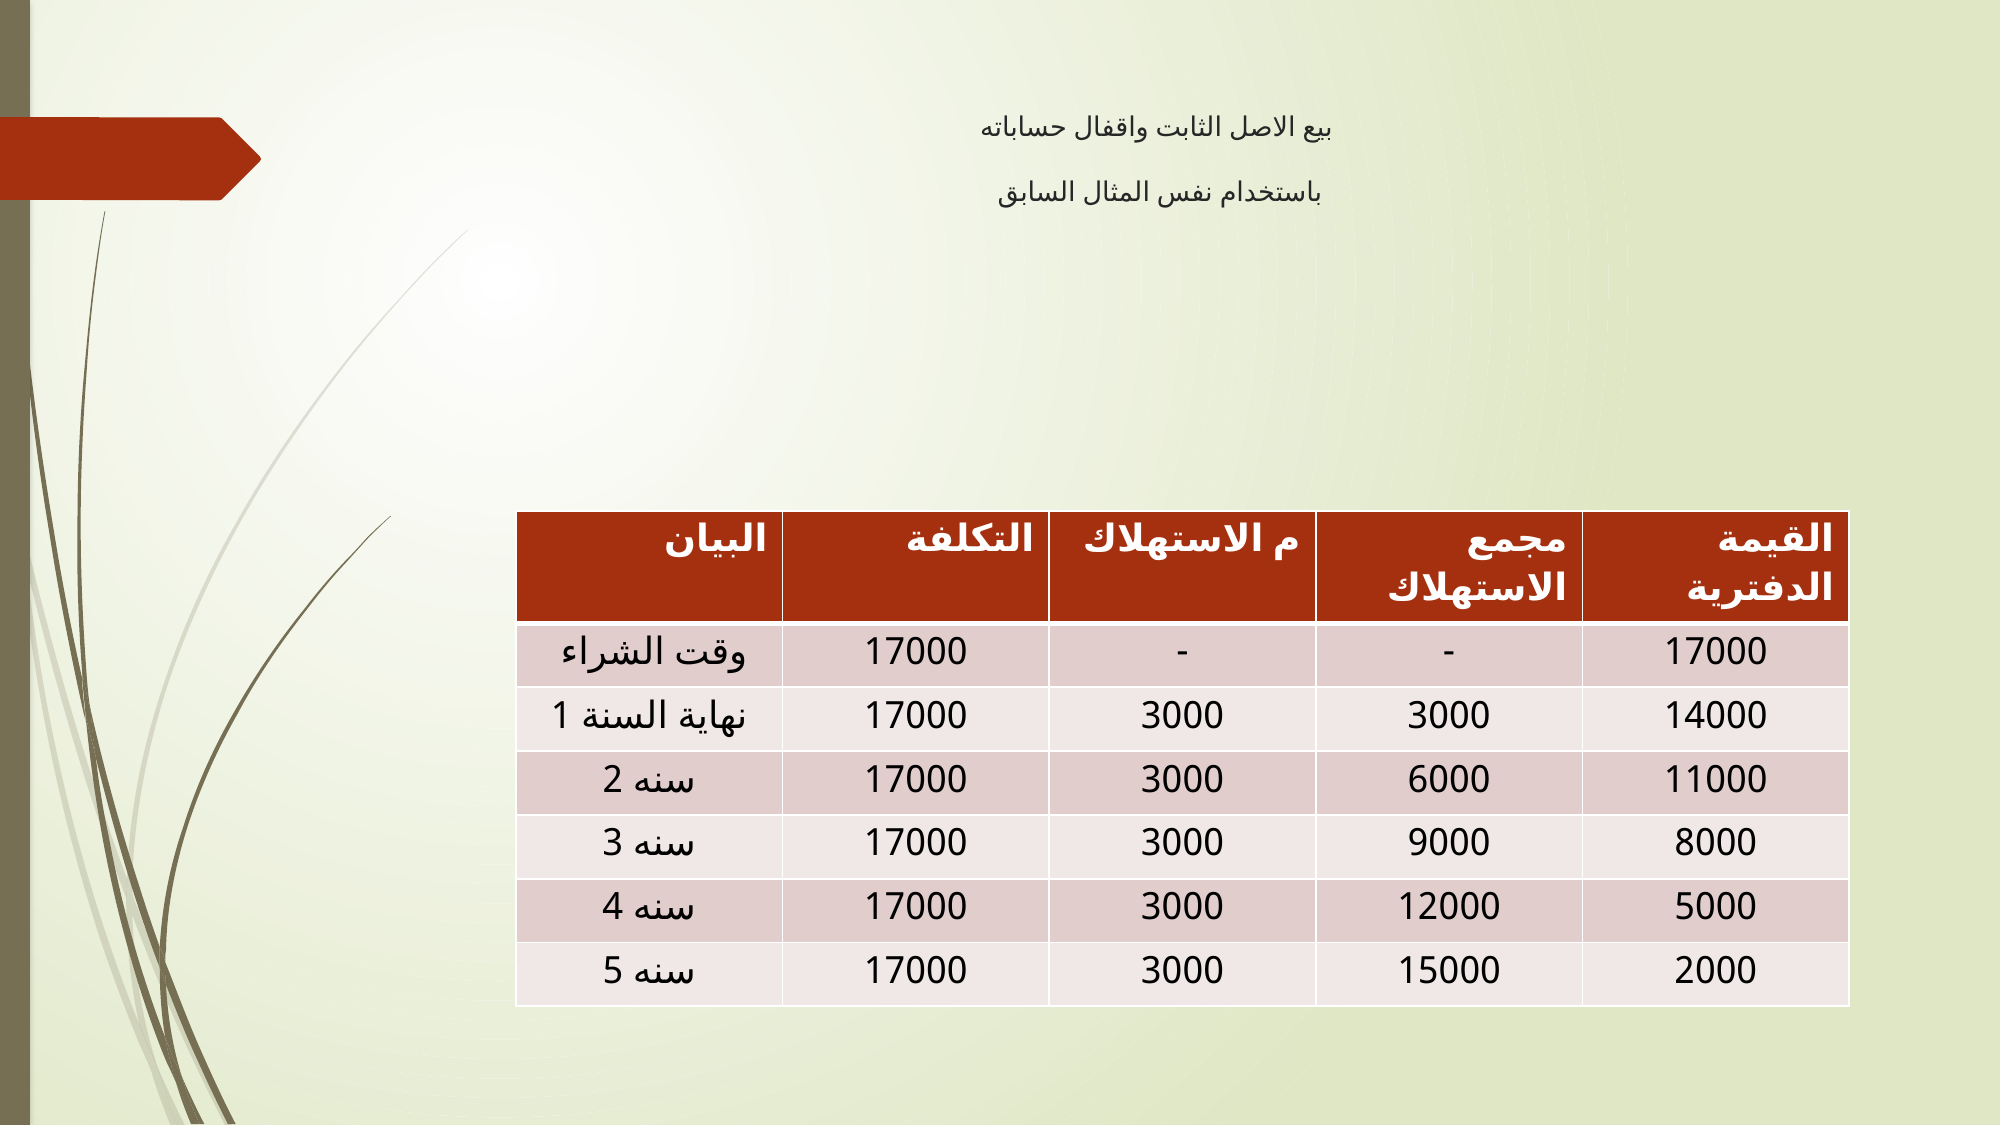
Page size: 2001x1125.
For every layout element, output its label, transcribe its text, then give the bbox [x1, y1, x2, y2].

table_cell 17000 [783, 688, 1048, 750]
table_cell 3000 [1050, 688, 1315, 750]
table_cell 5000 [1583, 880, 1848, 942]
table_cell 11000 [1583, 752, 1848, 814]
table_cell 3000 [1050, 880, 1315, 942]
table_cell 17000 [783, 816, 1048, 878]
table_cell 2000 [1583, 943, 1848, 1005]
table_cell 12000 [1317, 880, 1582, 942]
table_cell 3000 [1050, 943, 1315, 1005]
table_cell 17000 [1583, 626, 1848, 686]
table_cell - [1317, 626, 1582, 686]
table_cell سنه 3 [517, 816, 782, 878]
table_cell 14000 [1583, 688, 1848, 750]
table_cell 17000 [783, 880, 1048, 942]
table_cell وقت الشراء [517, 626, 782, 686]
table_header مجمع الاستهلاك [1317, 512, 1582, 621]
table_cell 17000 [783, 943, 1048, 1005]
table_cell 17000 [783, 752, 1048, 814]
table_header التكلفة [783, 512, 1048, 621]
table_cell نهاية السنة 1 [517, 688, 782, 750]
table_cell سنه 4 [517, 880, 782, 942]
table_header القيمة الدفترية [1583, 512, 1848, 621]
table_cell 6000 [1317, 752, 1582, 814]
table_header البيان [517, 512, 782, 621]
table_cell 9000 [1317, 816, 1582, 878]
table_cell سنه 5 [517, 943, 782, 1005]
table_cell 17000 [783, 626, 1048, 686]
table_header م الاستهلاك [1050, 512, 1315, 621]
table_cell 3000 [1317, 688, 1582, 750]
table_cell 3000 [1050, 816, 1315, 878]
table_cell - [1050, 626, 1315, 686]
title بيع الاصل الثابت واقفال حساباته باستخدام نفس المثال السابق [425, 102, 1888, 313]
table_cell 3000 [1050, 752, 1315, 814]
table_cell 15000 [1317, 943, 1582, 1005]
table_cell 8000 [1583, 816, 1848, 878]
table_cell سنه 2 [517, 752, 782, 814]
